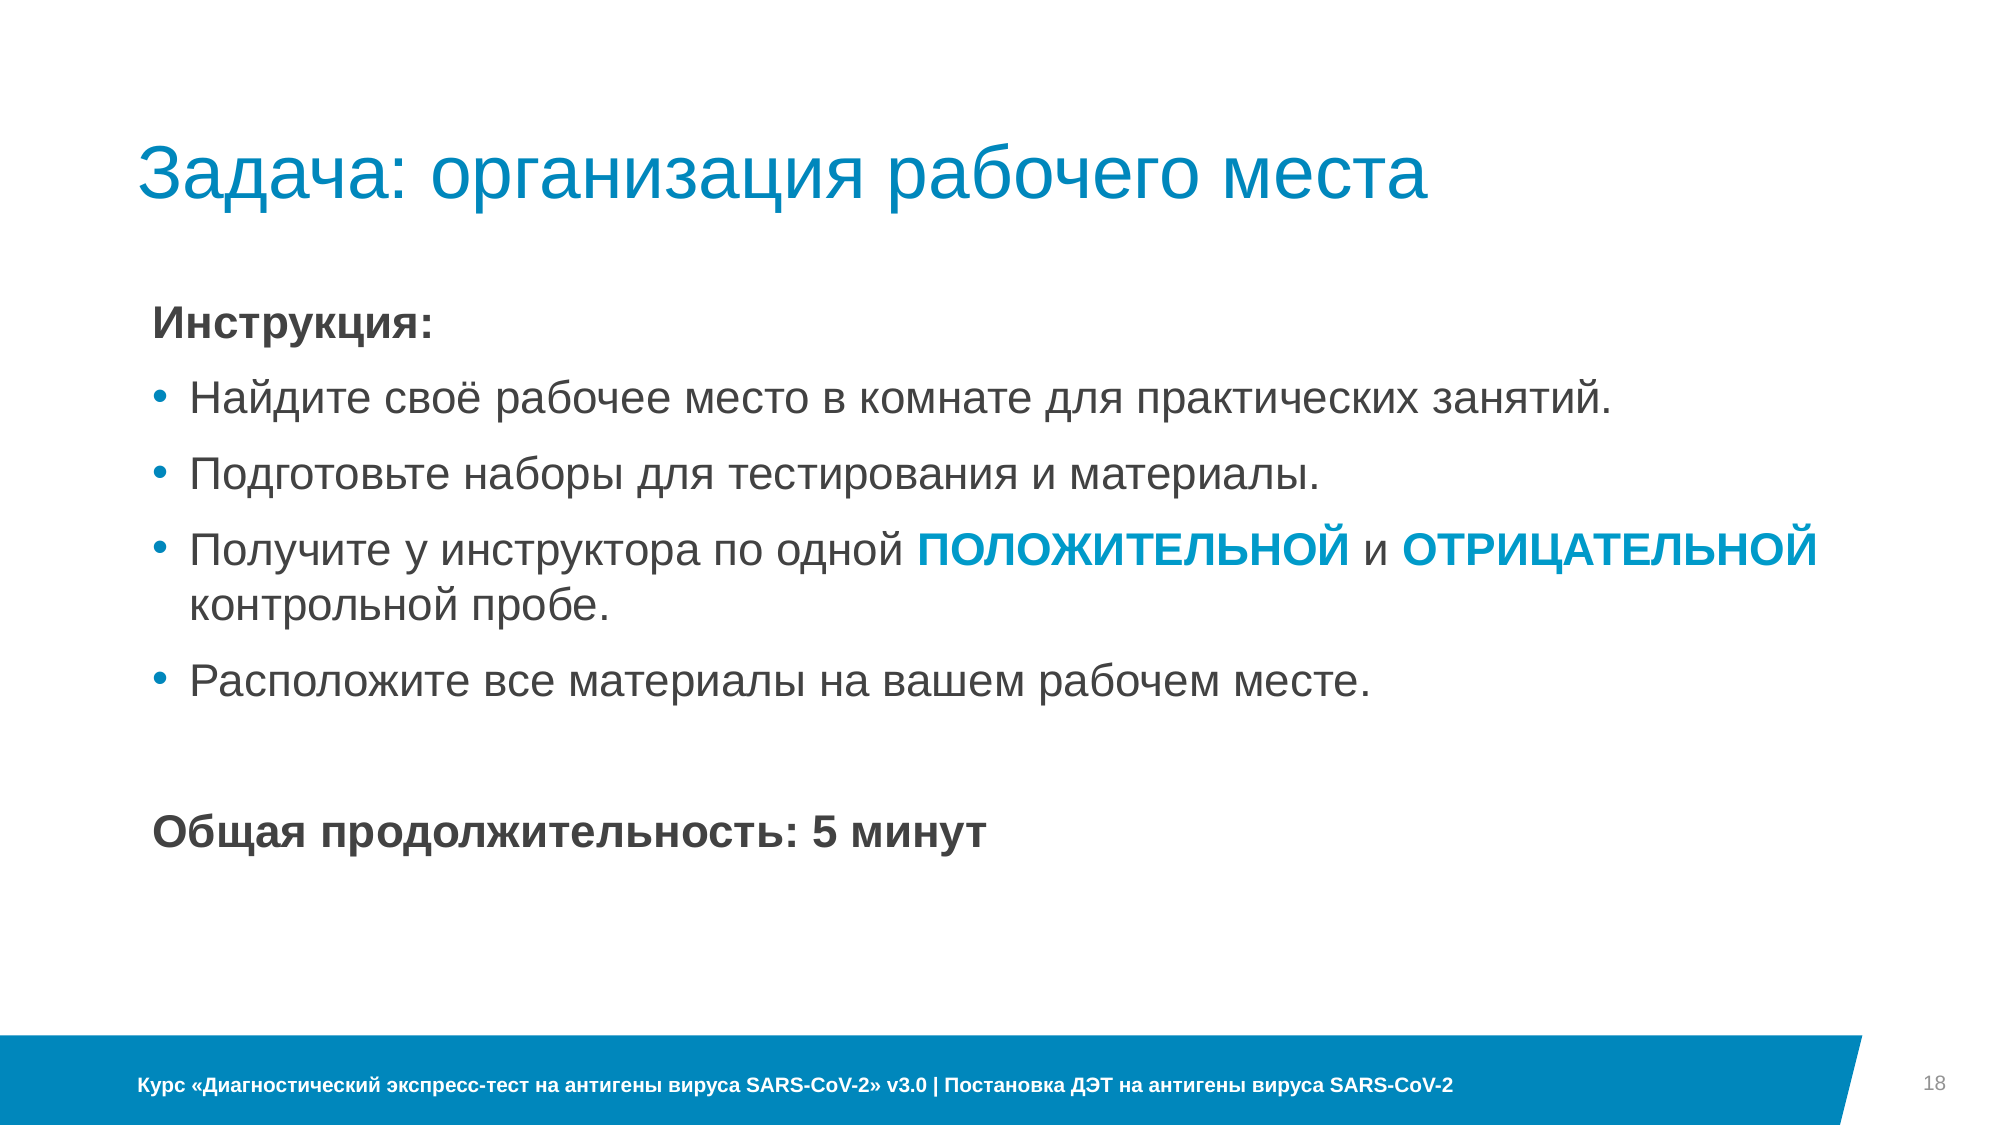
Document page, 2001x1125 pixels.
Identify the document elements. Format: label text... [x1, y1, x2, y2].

title Задача: организация рабочего места [137, 59, 1863, 215]
list Инструкция: Найдите своё рабочее место в комнате для практических занятий. Подготовьте наборы для тестирования и материалы. Получите у инструктора по одной ПОЛОЖИТЕЛЬНОЙ и ОТРИЦАТЕЛЬНОЙ контрольной пробе. Расположите все материалы на вашем рабочем месте. Общая продолжительность: 5 минут [137, 284, 1863, 1014]
slide_number 18 [1862, 1035, 1947, 1125]
footer Курс «Диагностический экспресс-тест на антигены вируса SARS-CoV-2» v3.0 | Постановка ДЭТ на антигены вируса SARS-CoV-2 [137, 1042, 1845, 1125]
